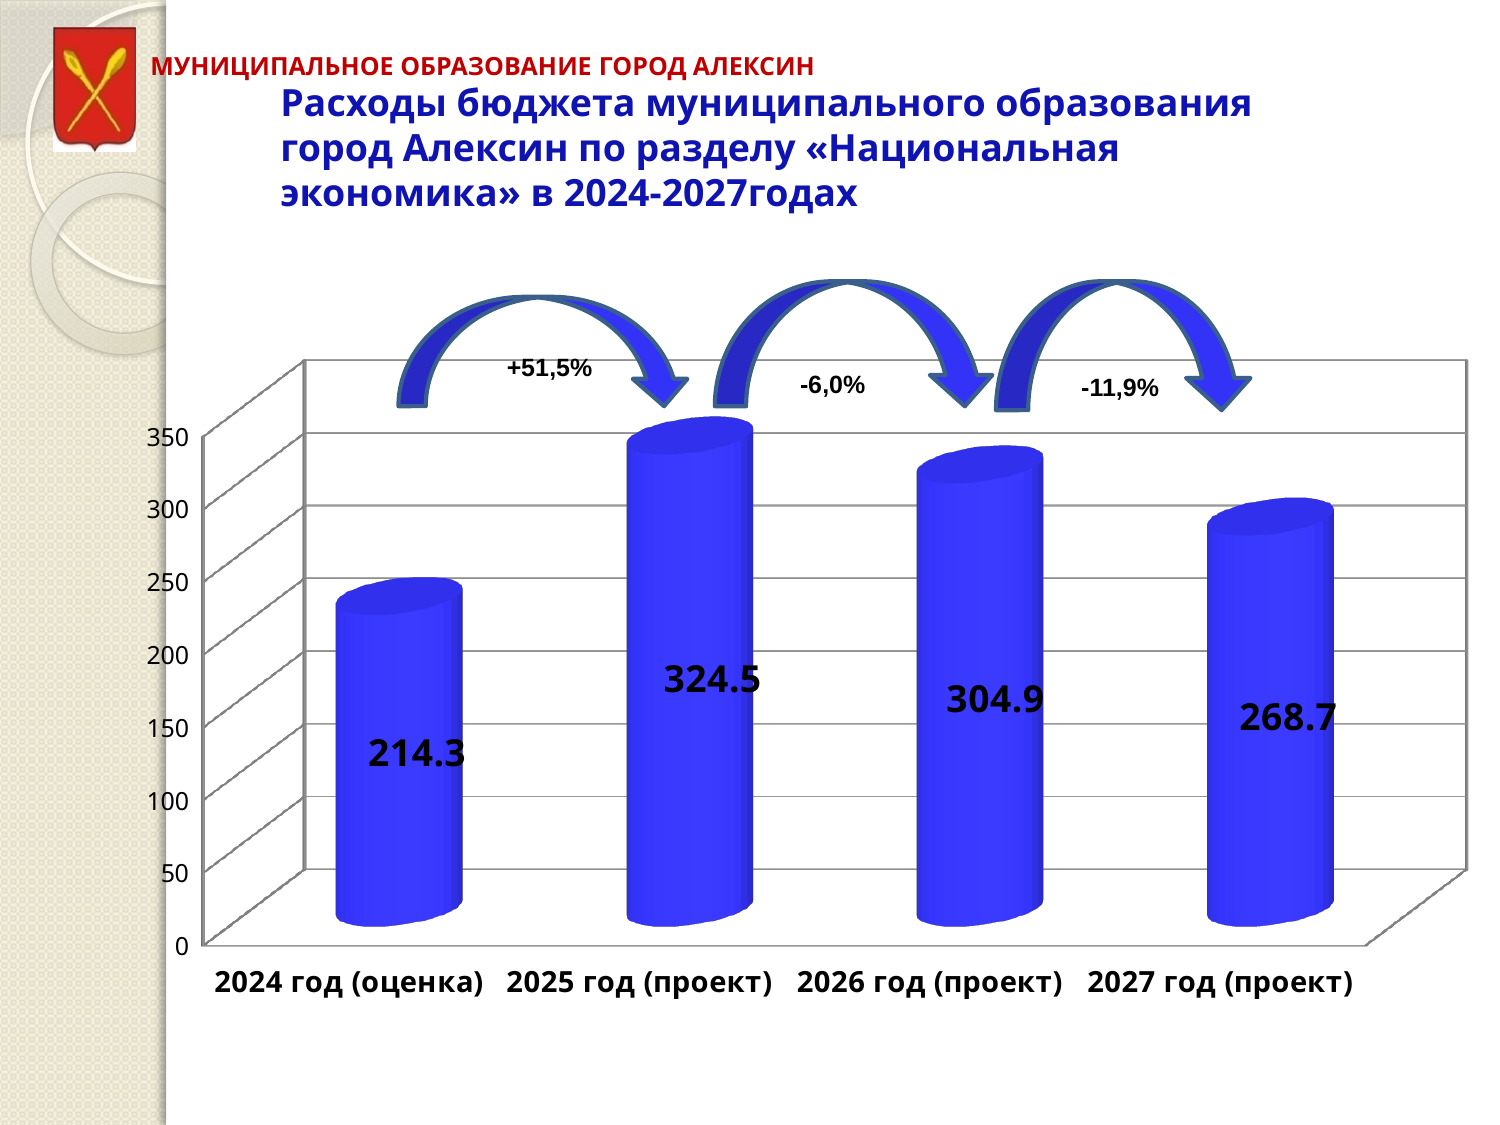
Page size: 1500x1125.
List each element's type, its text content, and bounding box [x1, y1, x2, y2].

text_box [461, 294, 615, 309]
picture [52, 26, 136, 152]
text_box [755, 279, 941, 309]
text_box МУНИЦИПАЛЬНОЕ ОБРАЗОВАНИЕ ГОРОД АЛЕКСИН [143, 42, 1258, 88]
text_box [1032, 279, 1201, 309]
chart [58, 312, 1500, 1094]
title Расходы бюджета муниципального образования город Алексин по разделу «Национальная экономика» в 2024-2027годах [265, 82, 1378, 211]
